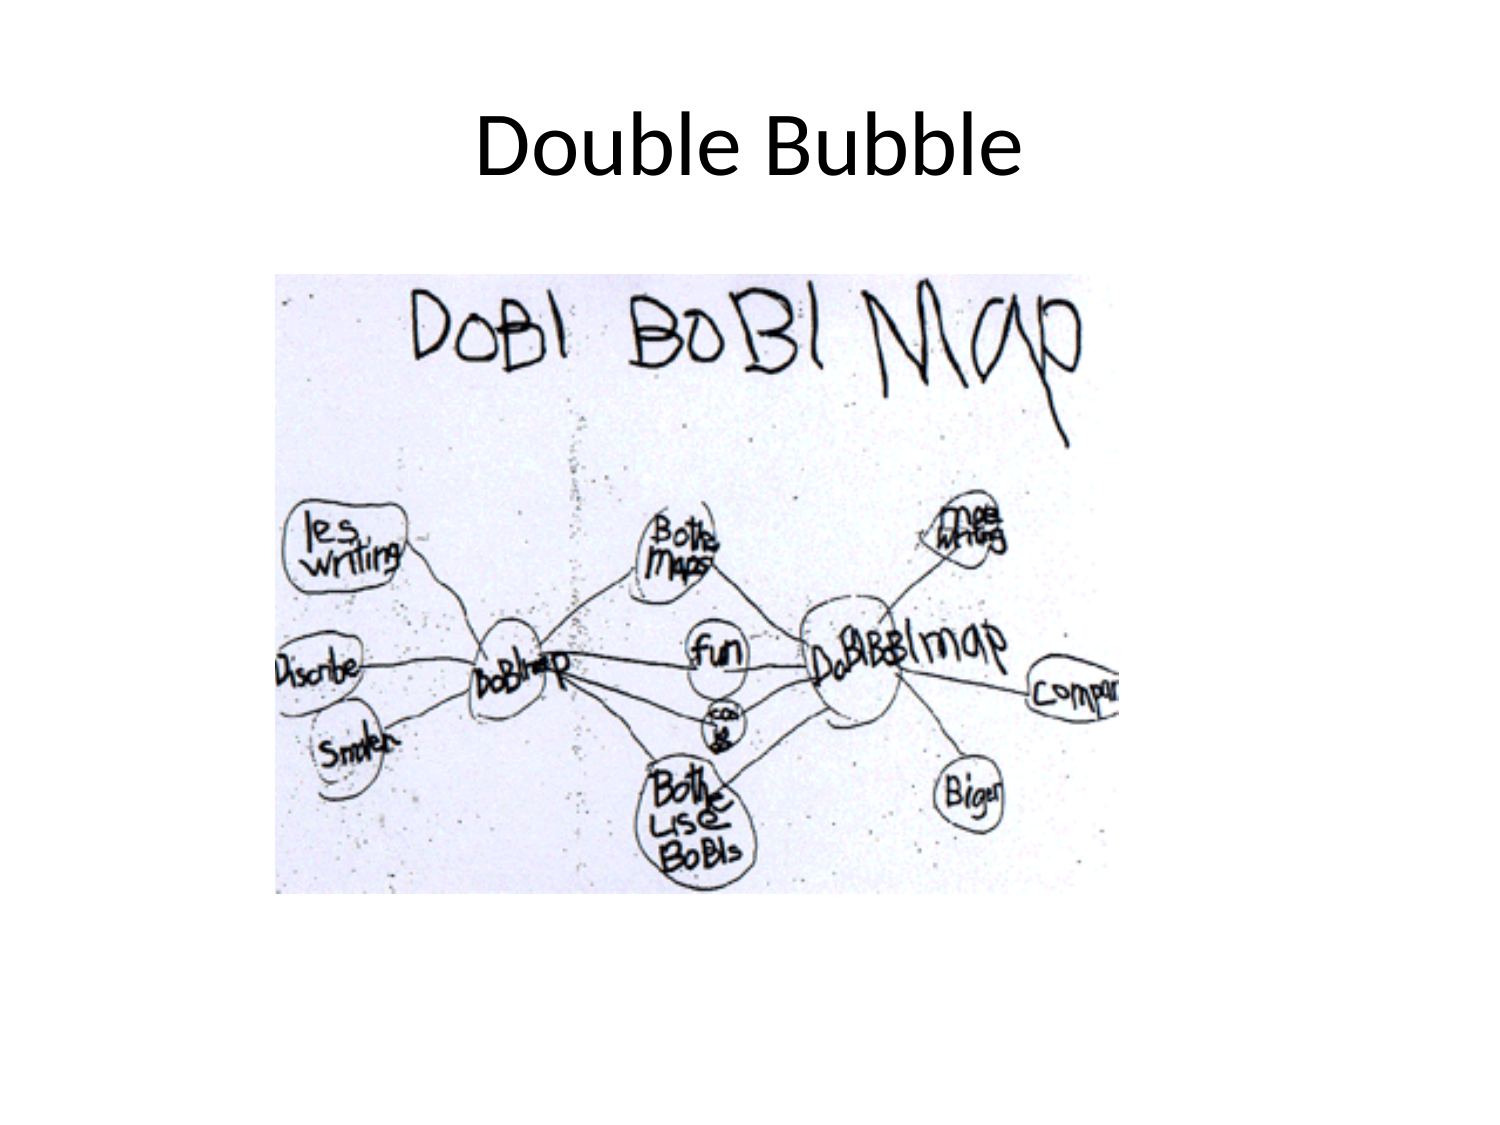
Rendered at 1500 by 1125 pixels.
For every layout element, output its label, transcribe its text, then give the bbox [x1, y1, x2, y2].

list [75, 262, 1425, 1005]
title Double Bubble [75, 45, 1425, 233]
picture [274, 274, 1119, 894]
